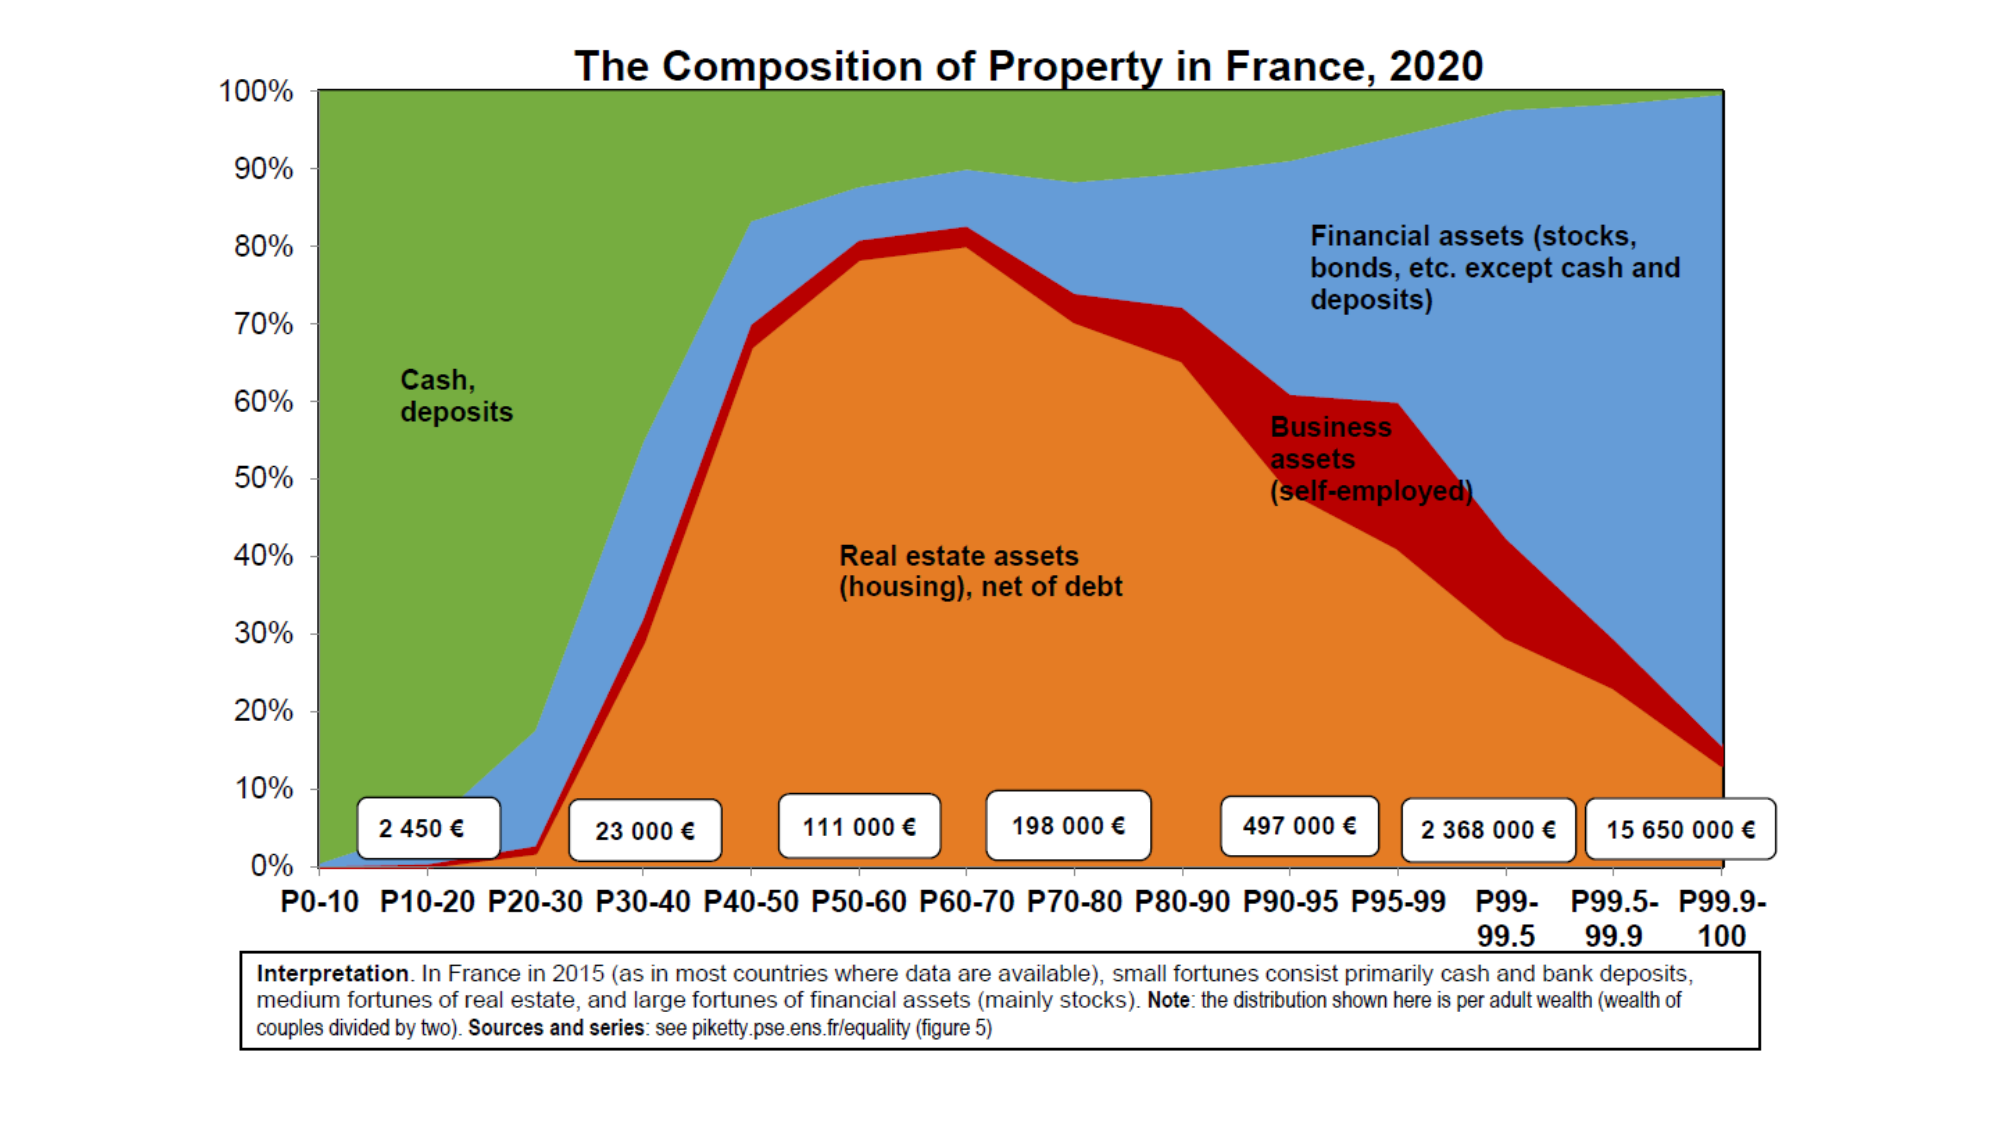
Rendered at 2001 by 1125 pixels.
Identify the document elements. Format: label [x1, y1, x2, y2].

picture [180, 0, 1820, 1125]
